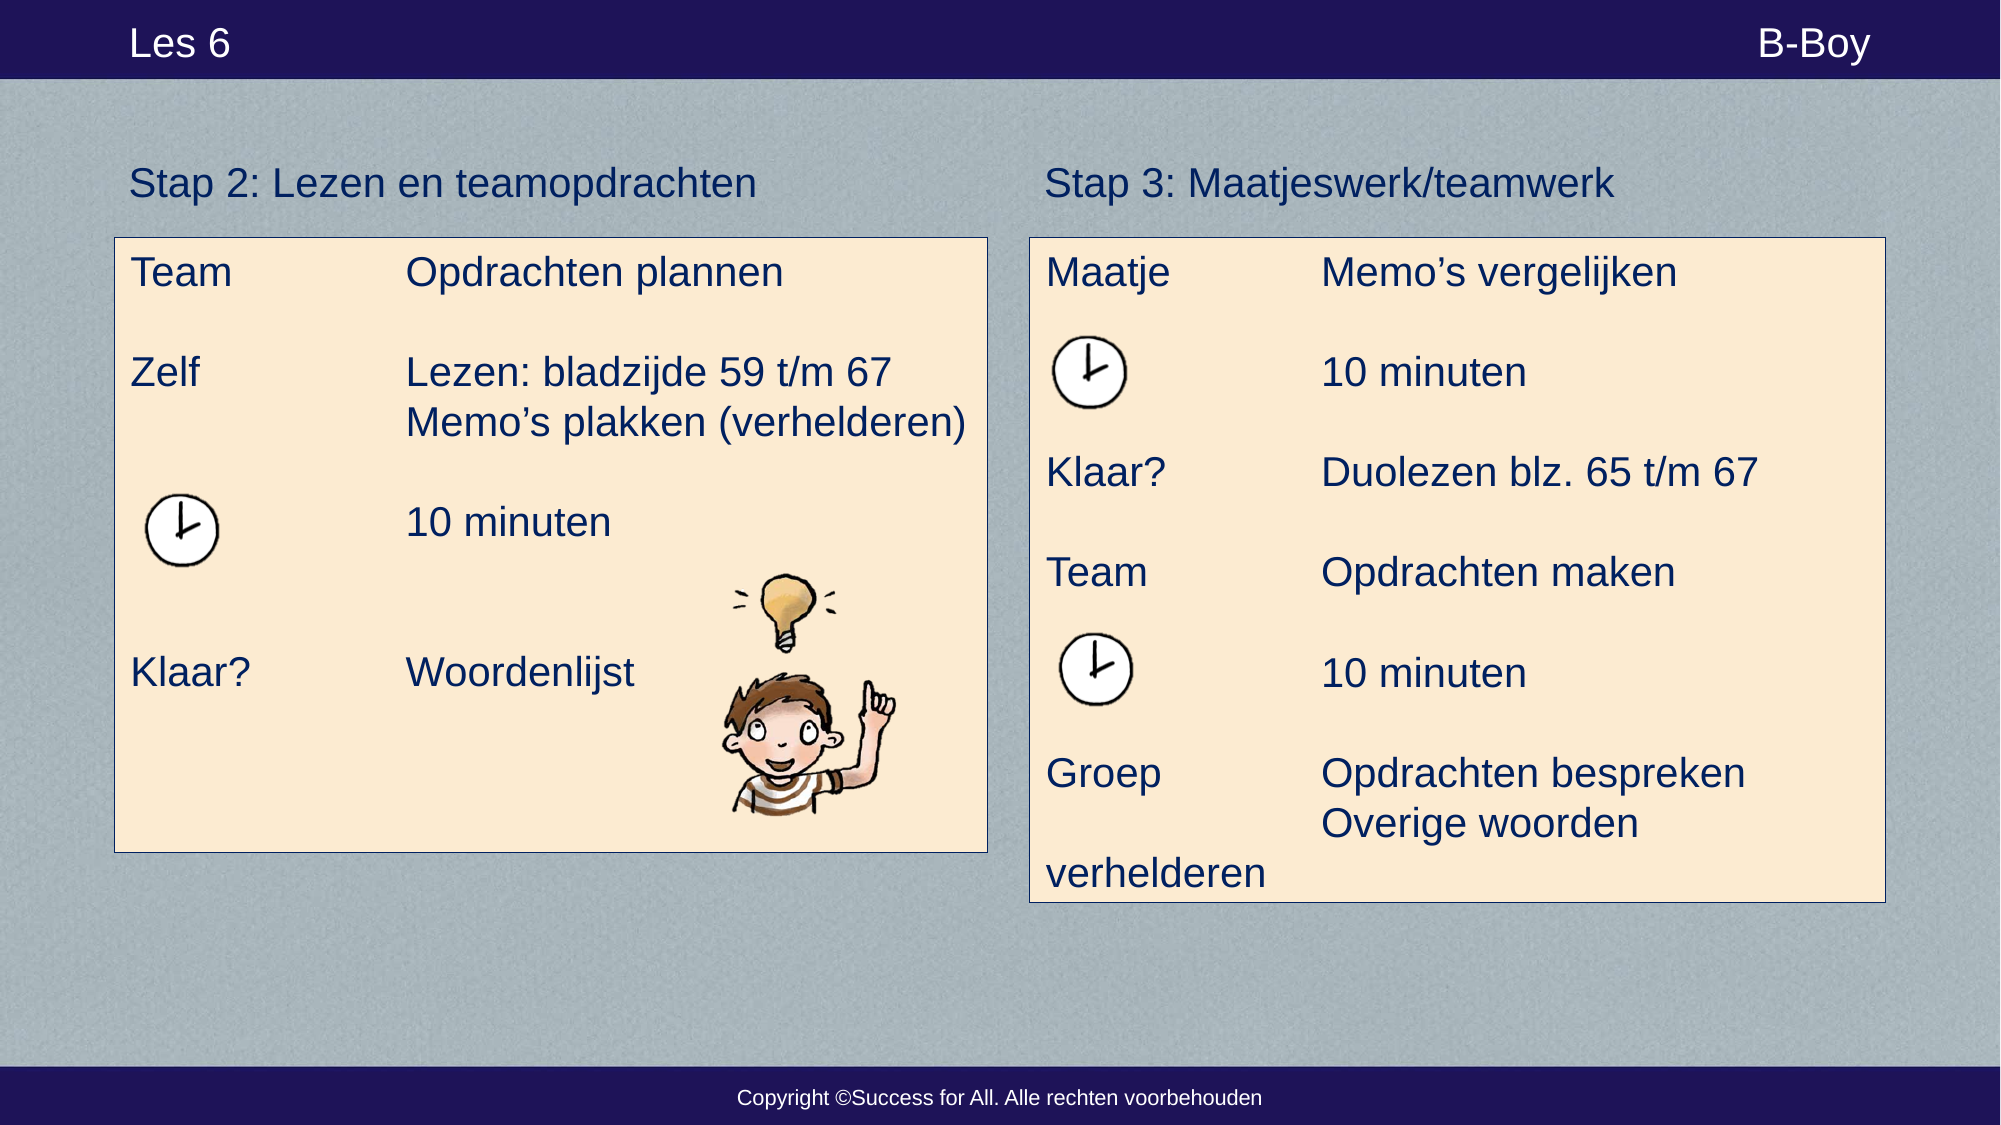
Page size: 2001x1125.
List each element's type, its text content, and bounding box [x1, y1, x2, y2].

text_box Stap 3: Maatjeswerk/teamwerk [1029, 148, 1822, 214]
text_box Stap 2: Lezen en teamopdrachten [114, 148, 907, 214]
text_box Team Opdrachten plannen Zelf Lezen: bladzijde 59 t/m 67 Memo’s plakken (verhelderen) 10 minuten Klaar? Woordenlijst [114, 237, 988, 853]
text_box Maatje Memo’s vergelijken 10 minuten Klaar? Duolezen blz. 65 t/m 67 Team Opdrachten maken 10 minuten Groep Opdrachten bespreken Overige woorden verhelderen [1029, 237, 1886, 903]
text_box B-Boy [999, 8, 1886, 73]
text_box Copyright ©Success for All. Alle rechten voorbehouden [0, 1076, 2000, 1125]
text_box Les 6 [114, 8, 354, 73]
picture [0, 0, 2001, 1125]
